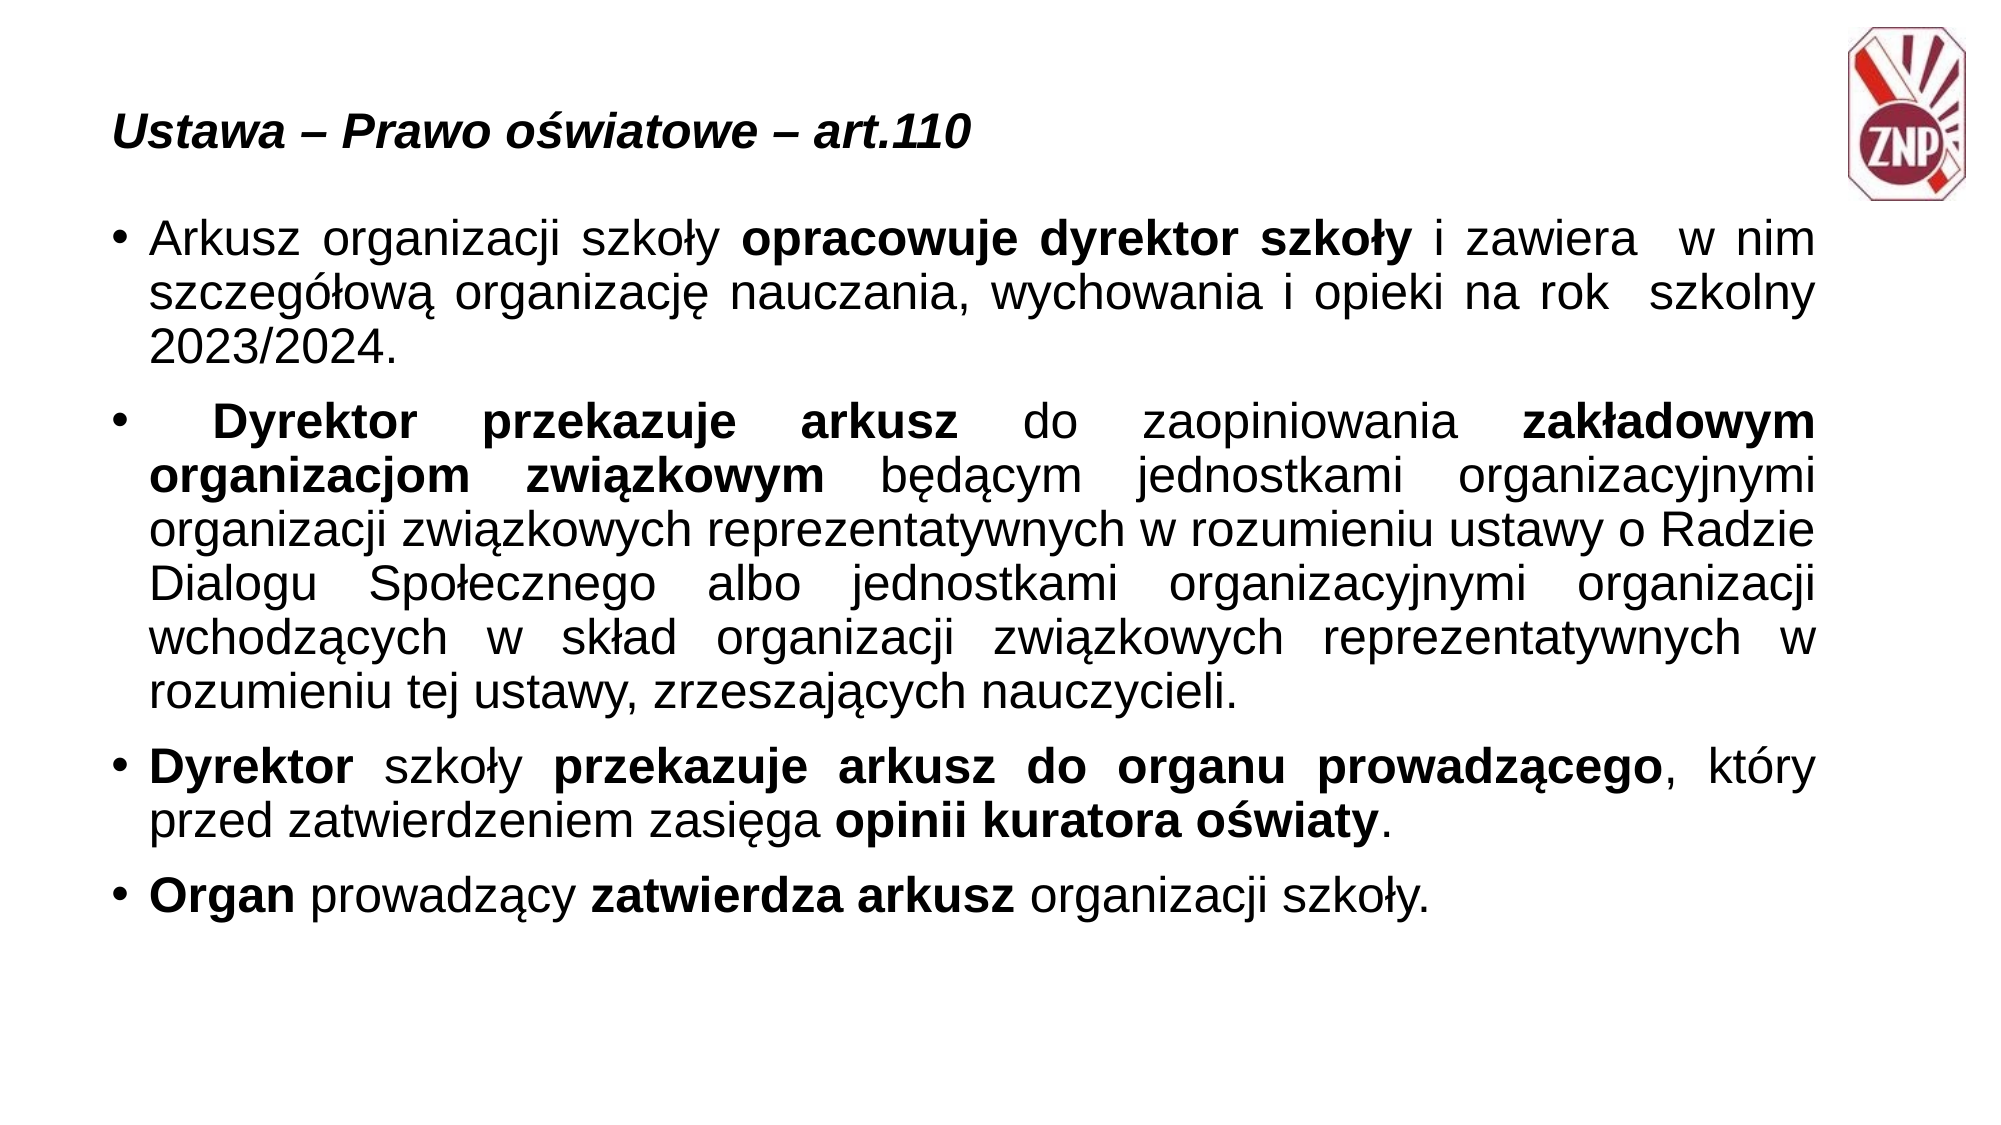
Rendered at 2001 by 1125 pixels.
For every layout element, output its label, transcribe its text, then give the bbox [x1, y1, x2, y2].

list Arkusz organizacji szkoły opracowuje dyrektor szkoły i zawiera w nim szczegółową organizację nauczania, wychowania i opieki na rok szkolny 2023/2024. Dyrektor przekazuje arkusz do zaopiniowania zakładowym organizacjom związkowym będącym jednostkami organizacyjnymi organizacji związkowych reprezentatywnych w rozumieniu ustawy o Radzie Dialogu Społecznego albo jednostkami organizacyjnymi organizacji wchodzących w skład organizacji związkowych reprezentatywnych w rozumieniu tej ustawy, zrzeszających nauczycieli. Dyrektor szkoły przekazuje arkusz do organu prowadzącego, który przed zatwierdzeniem zasięga opinii kuratora oświaty. Organ prowadzący zatwierdza arkusz organizacji szkoły. [96, 205, 1832, 1043]
title Ustawa – Prawo oświatowe – art.110 [96, 59, 1863, 206]
picture [1848, 27, 1966, 201]
